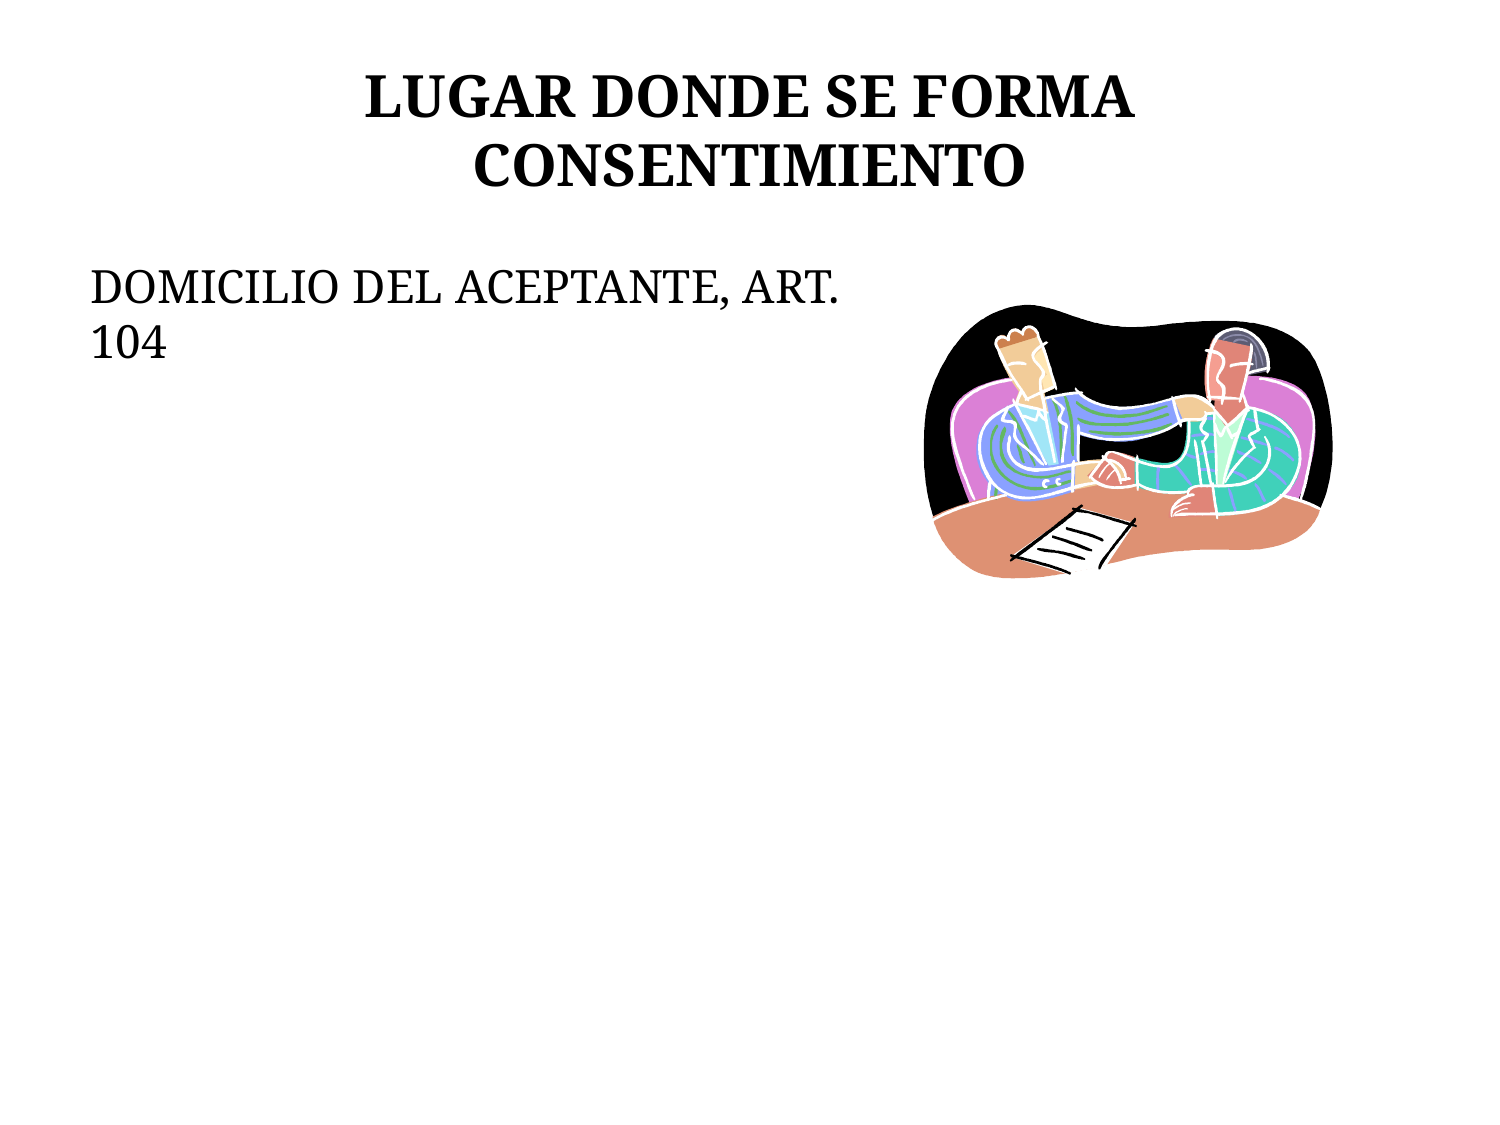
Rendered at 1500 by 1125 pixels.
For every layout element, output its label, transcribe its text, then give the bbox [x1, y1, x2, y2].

picture [918, 299, 1338, 584]
list DOMICILIO DEL ACEPTANTE, ART. 104 [75, 249, 875, 1025]
title LUGAR DONDE SE FORMA CONSENTIMIENTO [75, 45, 1425, 213]
